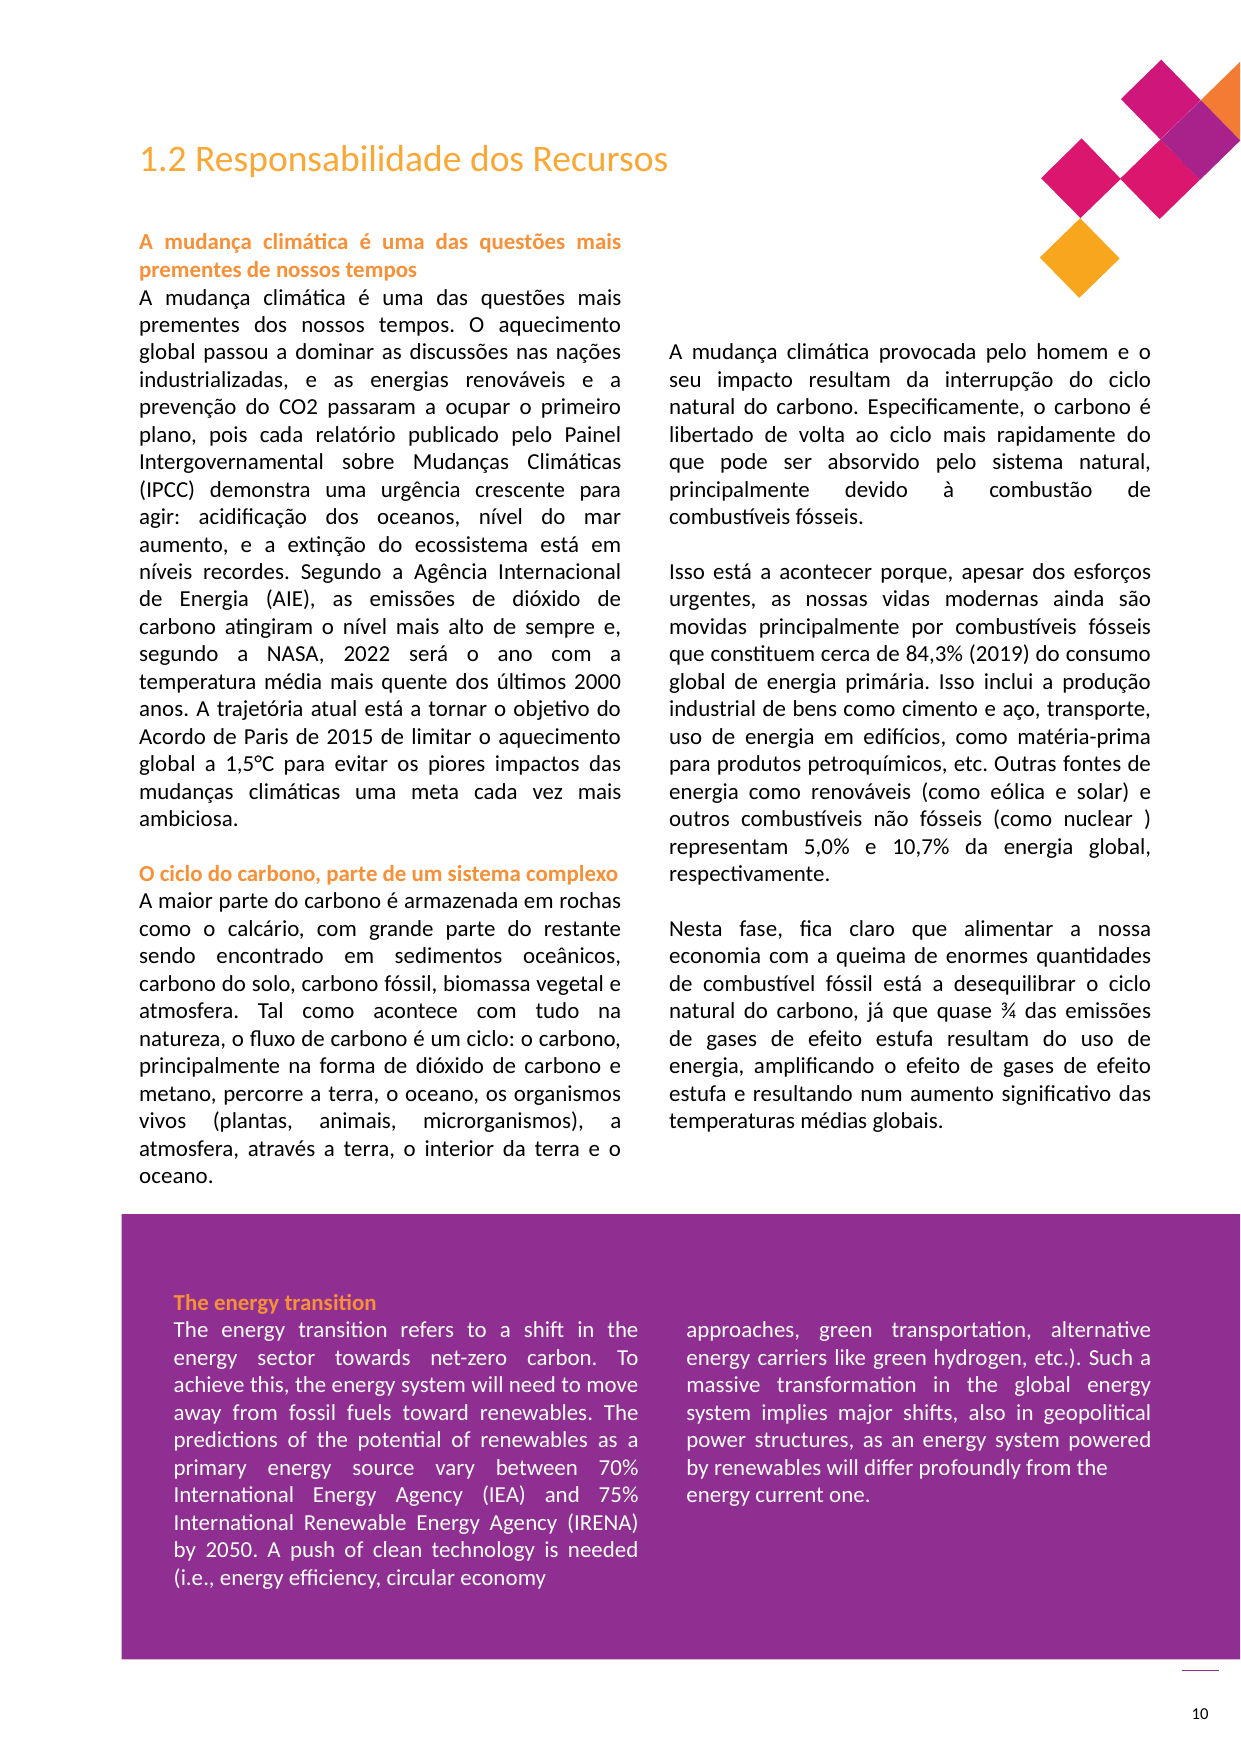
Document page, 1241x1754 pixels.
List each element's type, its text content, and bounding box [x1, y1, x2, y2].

text_box The energy transition The energy transition refers to a shift in the energy sector towards net-zero carbon. To achieve this, the energy system will need to move away from fossil fuels toward renewables. The predictions of the potential of renewables as a primary energy source vary between 70% International Energy Agency (IEA) and 75% International Renewable Energy Agency (IRENA) by 2050. A push of clean technology is needed (i.e., energy efficiency, circular economy approaches, green transportation, alternative energy carriers like green hydrogen, etc.). Such a massive transformation in the global energy system implies major shifts, also in geopolitical power structures, as an energy system powered by renewables will differ profoundly from the energy current one. [158, 1280, 1167, 1617]
text_box 1.2 Responsabilidade dos Recursos [124, 126, 760, 204]
slide_number 152 [1169, 1674, 1231, 1751]
text_box [121, 1214, 1241, 1660]
text_box A mudança climática é uma das questões mais prementes de nossos tempos A mudança climática é uma das questões mais prementes dos nossos tempos. O aquecimento global passou a dominar as discussões nas nações industrializadas, e as energias renováveis e a prevenção do CO2 passaram a ocupar o primeiro plano, pois cada relatório publicado pelo Painel Intergovernamental sobre Mudanças Climáticas (IPCC) demonstra uma urgência crescente para agir: acidificação dos oceanos, nível do mar aumento, e a extinção do ecossistema está em níveis recordes. Segundo a Agência Internacional de Energia (AIE), as emissões de dióxido de carbono atingiram o nível mais alto de sempre e, segundo a NASA, 2022 será o ano com a temperatura média mais quente dos últimos 2000 anos. A trajetória atual está a tornar o objetivo do Acordo de Paris de 2015 de limitar o aquecimento global a 1,5°C para evitar os piores impactos das mudanças climáticas uma meta cada vez mais ambiciosa. O ciclo do carbono, parte de um sistema complexo A maior parte do carbono é armazenada em rochas como o calcário, com grande parte do restante sendo encontrado em sedimentos oceânicos, carbono do solo, carbono fóssil, biomassa vegetal e atmosfera. Tal como acontece com tudo na natureza, o fluxo de carbono é um ciclo: o carbono, principalmente na forma de dióxido de carbono e metano, percorre a terra, o oceano, os organismos vivos (plantas, animais, microrganismos), a atmosfera, através a terra, o interior da terra e o oceano. A mudança climática provocada pelo homem e o seu impacto resultam da interrupção do ciclo natural do carbono. Especificamente, o carbono é libertado de volta ao ciclo mais rapidamente do que pode ser absorvido pelo sistema natural, principalmente devido à combustão de combustíveis fósseis. Isso está a acontecer porque, apesar dos esforços urgentes, as nossas vidas modernas ainda são movidas principalmente por combustíveis fósseis que constituem cerca de 84,3% (2019) do consumo global de energia primária. Isso inclui a produção industrial de bens como cimento e aço, transporte, uso de energia em edifícios, como matéria-prima para produtos petroquímicos, etc. Outras fontes de energia como renováveis (como eólica e solar) e outros combustíveis não fósseis (como nuclear ) representam 5,0% e 10,7% da energia global, respectivamente. Nesta fase, fica claro que alimentar a nossa economia com a queima de enormes quantidades de combustível fóssil está a desequilibrar o ciclo natural do carbono, já que quase ¾ das emissões de gases de efeito estufa resultam do uso de energia, amplificando o efeito de gases de efeito estufa e resultando num aumento significativo das temperaturas médias globais. [124, 219, 1167, 1199]
